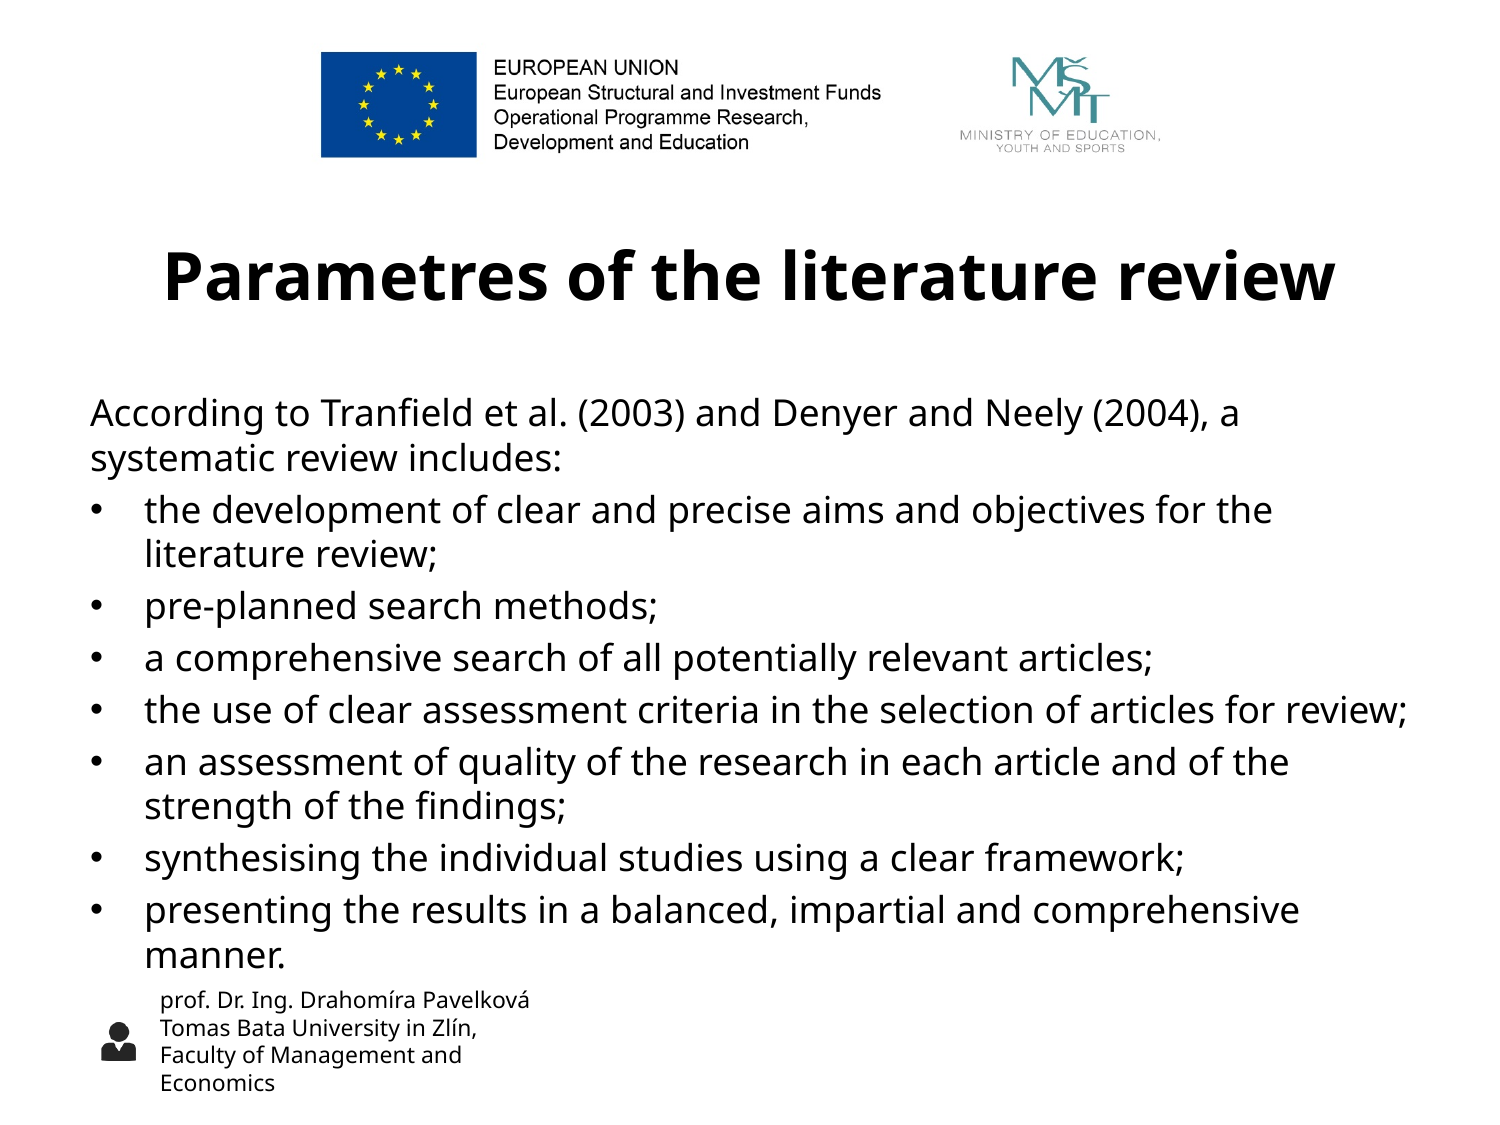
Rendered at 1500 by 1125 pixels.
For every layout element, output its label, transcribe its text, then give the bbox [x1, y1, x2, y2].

picture [101, 1021, 136, 1062]
footer prof. Dr. Ing. Drahomíra Pavelková Tomas Bata University in Zlín, Faculty of Management and Economics [145, 999, 550, 1083]
list According to Tranfield et al. (2003) and Denyer and Neely (2004), a systematic review includes: the development of clear and precise aims and objectives for the literature review; pre-planned search methods; a comprehensive search of all potentially relevant articles; the use of clear assessment criteria in the selection of articles for review; an assessment of quality of the research in each article and of the strength of the findings; synthesising the individual studies using a clear framework; presenting the results in a balanced, impartial and comprehensive manner. [75, 382, 1425, 1005]
picture [268, 0, 1212, 210]
title Parametres of the literature review [75, 209, 1425, 339]
